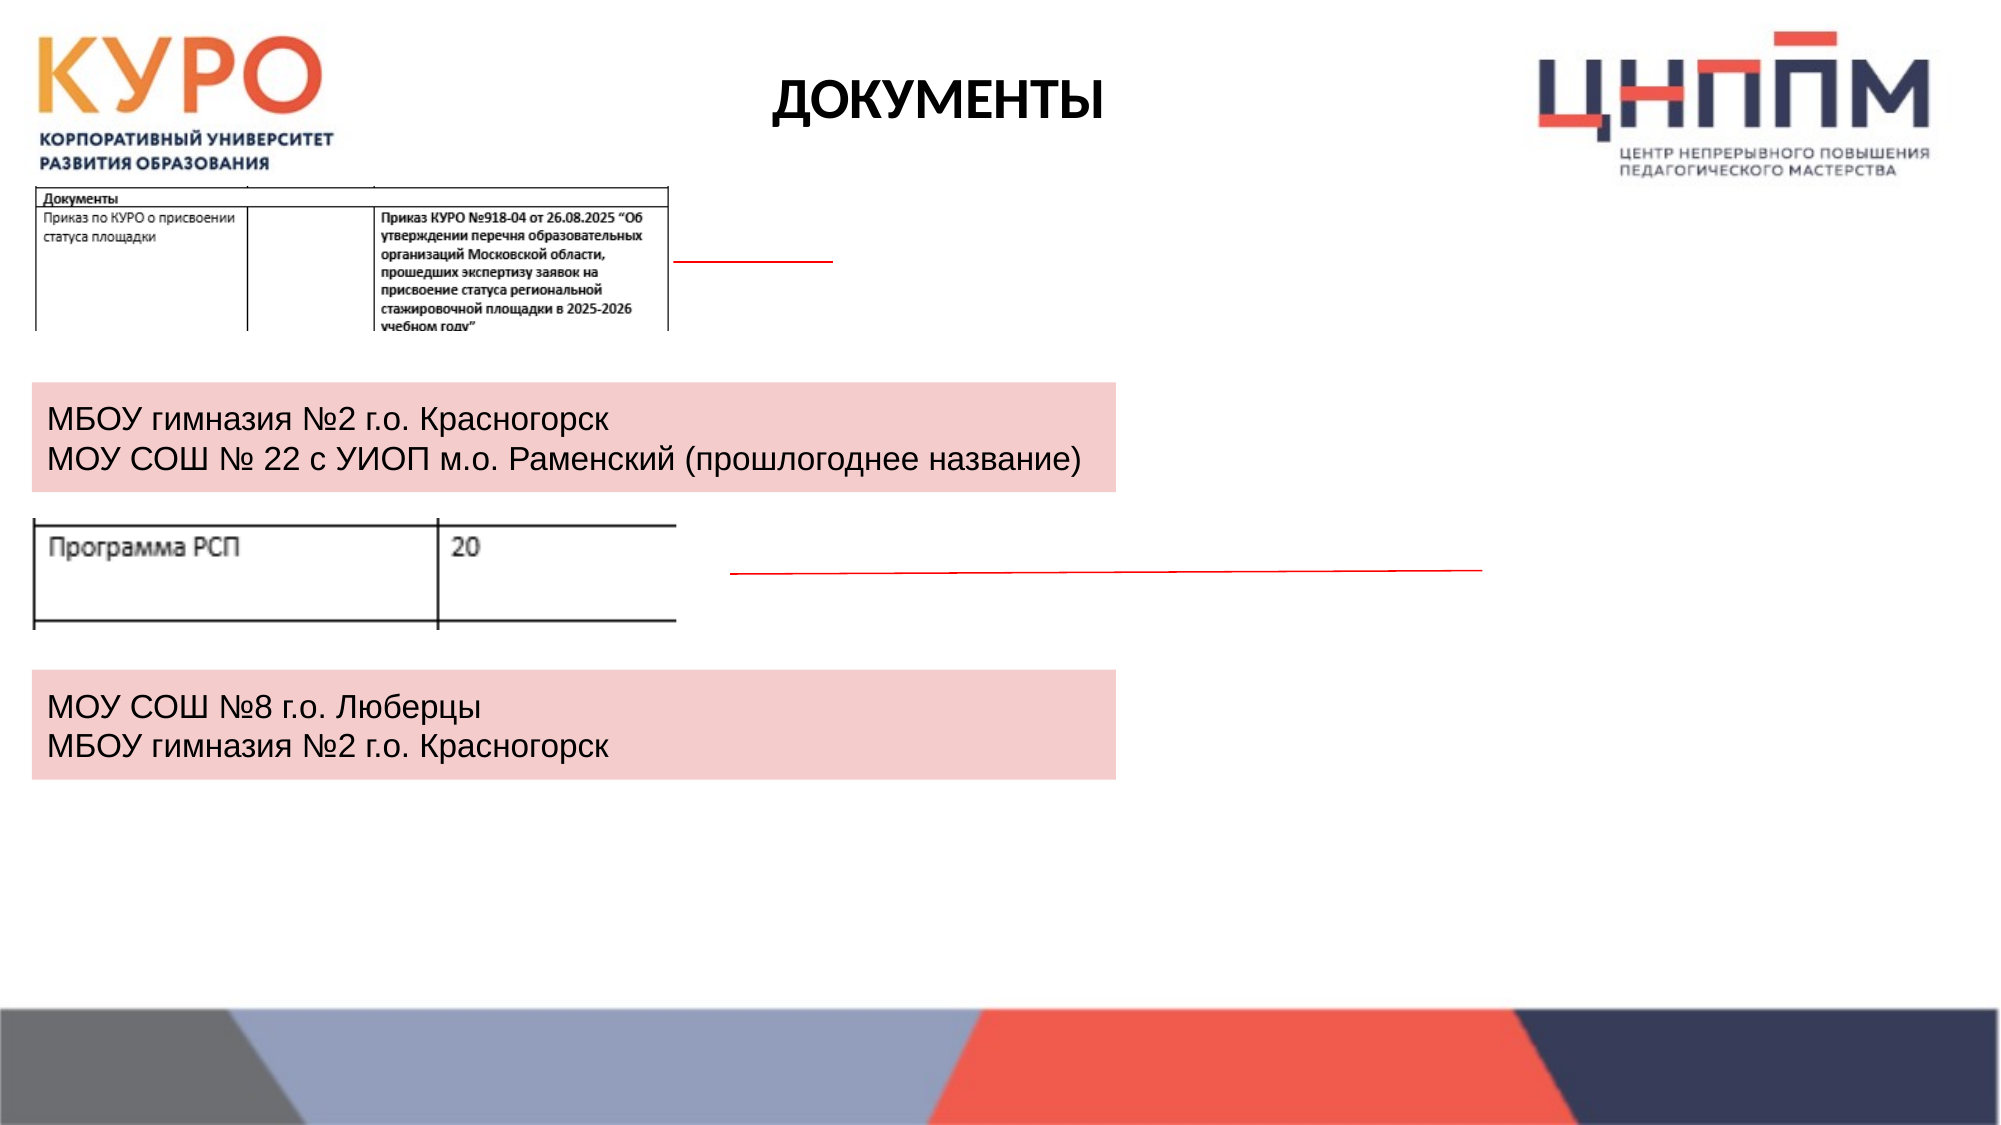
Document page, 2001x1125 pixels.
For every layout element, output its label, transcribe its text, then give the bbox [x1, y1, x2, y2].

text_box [729, 570, 1483, 575]
picture [0, 0, 2001, 1125]
text_box ДОКУМЕНТЫ [424, 45, 1454, 162]
text_box МБОУ гимназия №2 г.о. Красногорск МОУ СОШ № 22 с УИОП м.о. Раменский (прошлогоднее название) [31, 382, 1116, 493]
text_box МОУ СОШ №8 г.о. Люберцы МБОУ гимназия №2 г.о. Красногорск [31, 669, 1116, 780]
